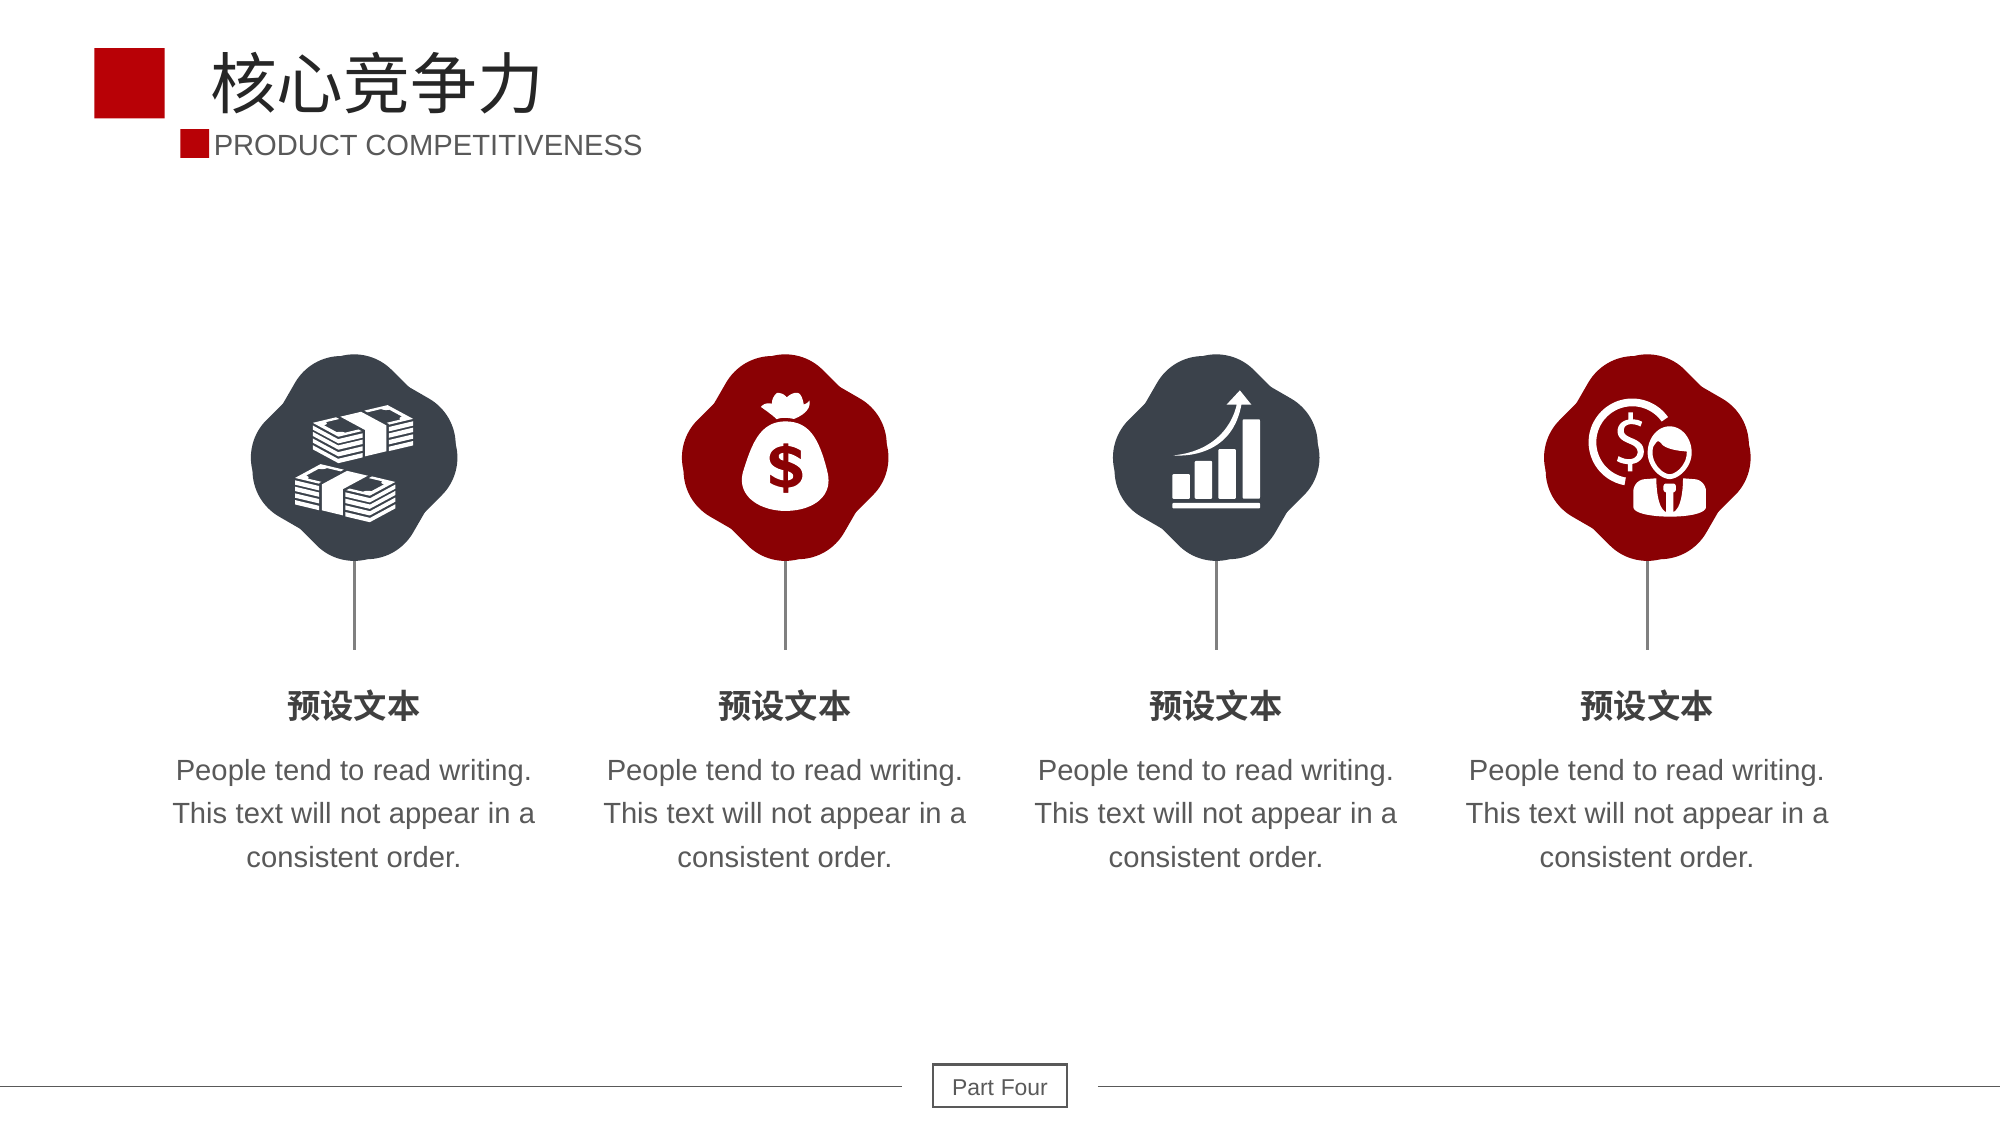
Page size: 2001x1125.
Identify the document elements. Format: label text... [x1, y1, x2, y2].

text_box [1127, 369, 1305, 547]
text_box 核心竞争力 [195, 34, 647, 128]
text_box 预设文本 [1565, 668, 1729, 733]
text_box People tend to read writing. This text will not appear in a consistent order. [1440, 734, 1854, 881]
text_box People tend to read writing. This text will not appear in a consistent order. [1009, 734, 1423, 881]
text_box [1558, 369, 1736, 547]
text_box [179, 128, 199, 159]
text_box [265, 369, 443, 547]
text_box 预设文本 [272, 668, 436, 733]
text_box People tend to read writing. This text will not appear in a consistent order. [578, 734, 992, 881]
text_box People tend to read writing. This text will not appear in a consistent order. [147, 734, 561, 881]
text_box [696, 369, 874, 547]
text_box 预设文本 [703, 668, 867, 733]
text_box [93, 47, 166, 119]
text_box 预设文本 [1134, 668, 1298, 733]
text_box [0, 1064, 2000, 1108]
text_box PRODUCT COMPETITIVENESS [199, 118, 659, 169]
